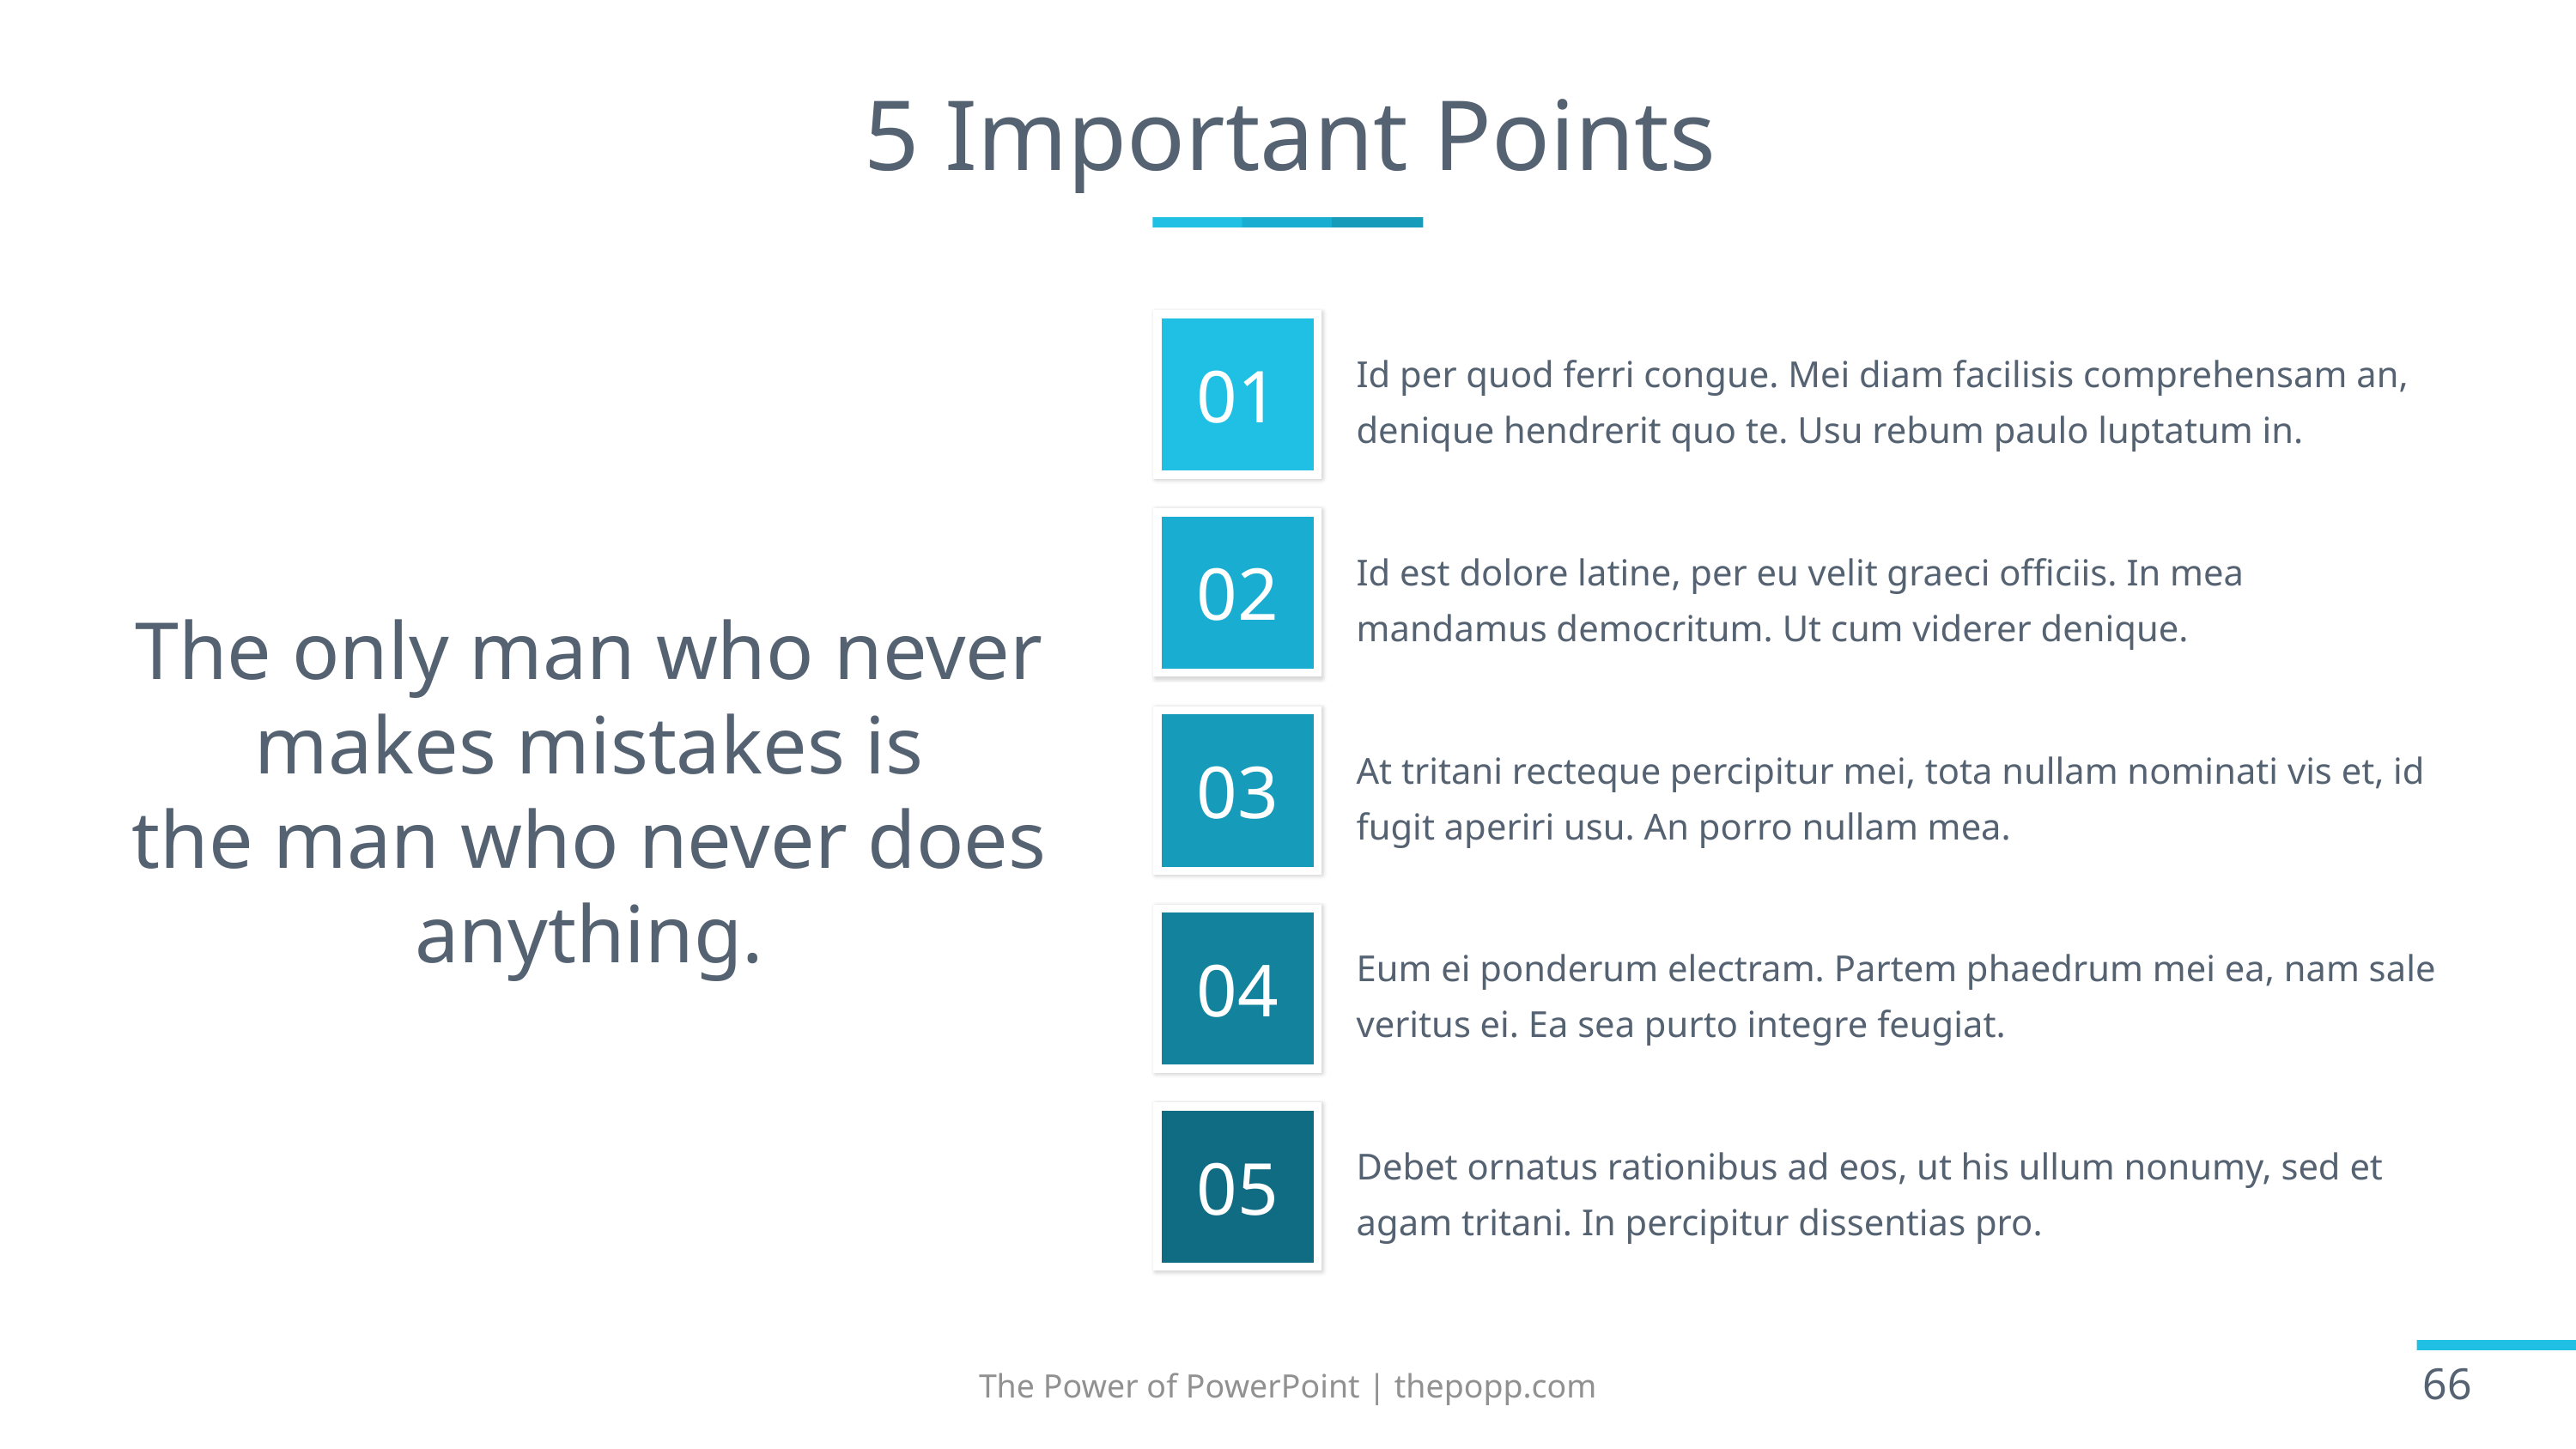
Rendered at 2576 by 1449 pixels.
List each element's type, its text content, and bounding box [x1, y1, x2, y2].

title 5 Important Points [69, 49, 2512, 230]
list Eum ei ponderum electram. Partem phaedrum mei ea, nam sale veritus ei. Ea sea purto integre feugiat. [1343, 909, 2451, 1069]
list At tritani recteque percipitur mei, tota nullam nominati vis et, id fugit aperiri usu. An porro nullam mea. [1343, 711, 2451, 871]
footer The Power of PowerPoint | thepopp.com [853, 1349, 1723, 1427]
slide_number 66 [2409, 1351, 2576, 1421]
list Debet ornatus rationibus ad eos, ut his ullum nonumy, sed et agam tritani. In percipitur dissentias pro. [1343, 1107, 2451, 1267]
list The only man who never makes mistakes is the man who never does anything. [113, 312, 1066, 1267]
list Id est dolore latine, per eu velit graeci officiis. In mea mandamus democritum. Ut cum viderer denique. [1343, 512, 2451, 673]
list Id per quod ferri congue. Mei diam facilisis comprehensam an, denique hendrerit quo te. Usu rebum paulo luptatum in. [1343, 315, 2451, 475]
